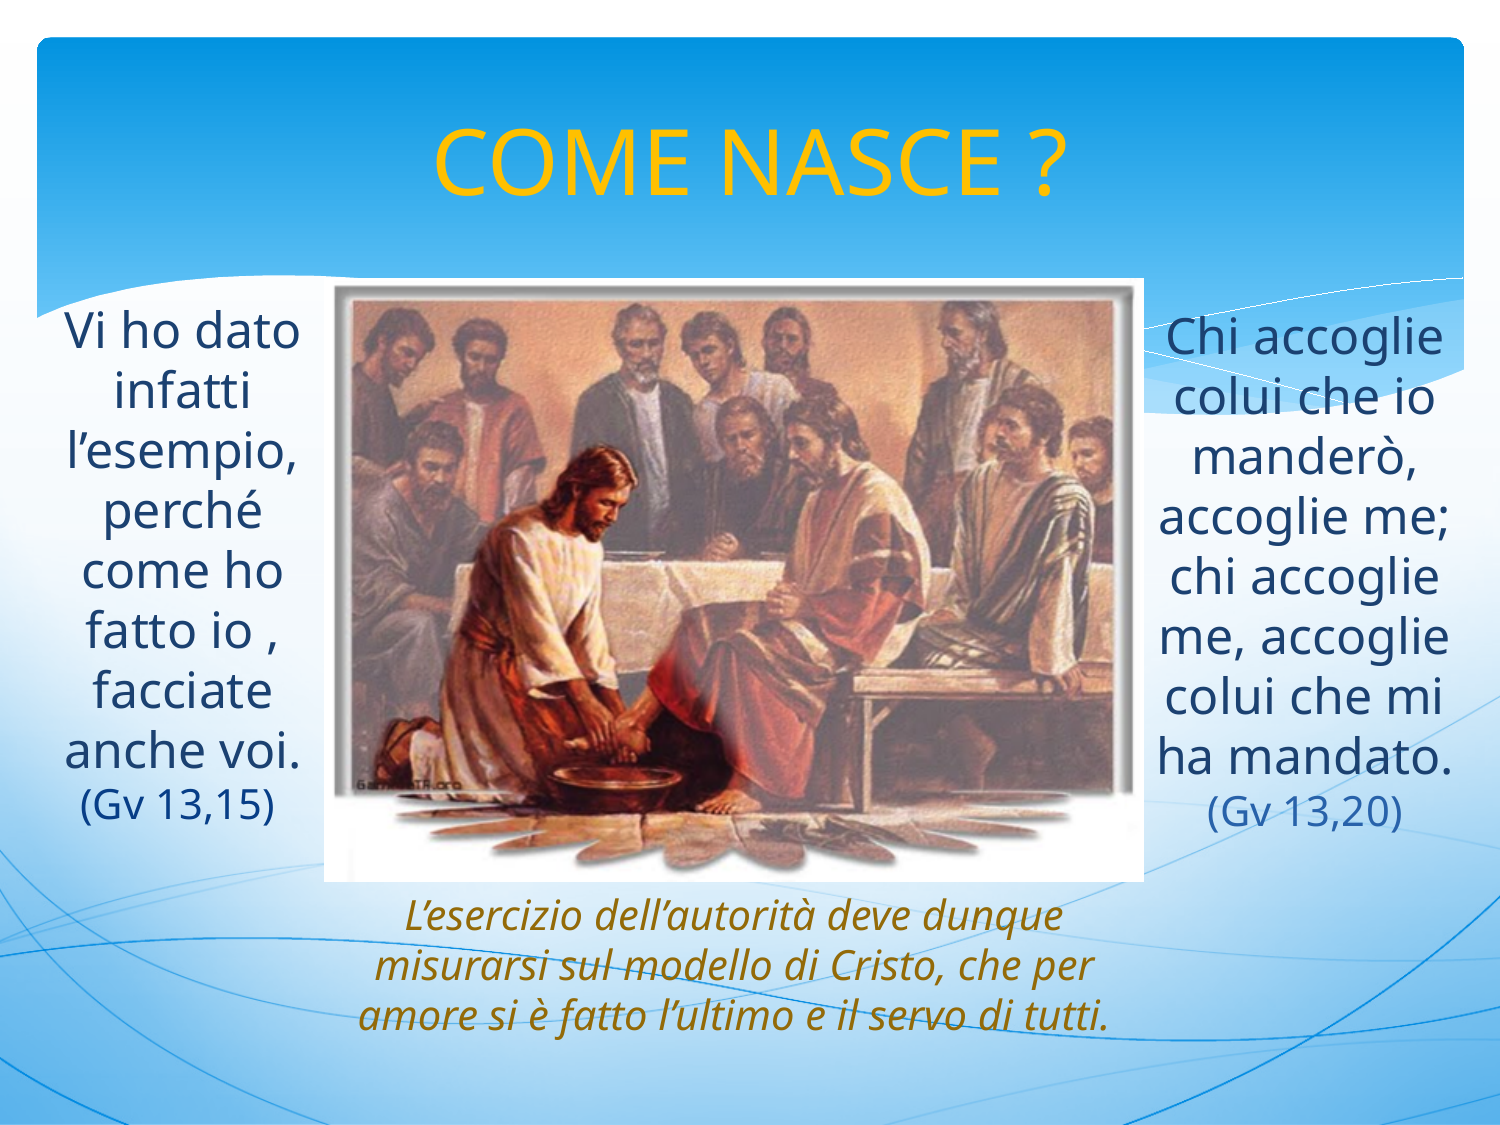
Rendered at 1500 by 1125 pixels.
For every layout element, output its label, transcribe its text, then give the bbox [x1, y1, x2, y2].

text_box L’esercizio dell’autorità deve dunque misurarsi sul modello di Cristo, che per amore si è fatto l’ultimo e il servo di tutti. [324, 889, 1144, 1047]
title COME NASCE ? [75, 55, 1425, 261]
text_box Chi accoglie colui che io manderò, accoglie me; chi accoglie me, accoglie colui che mi ha mandato. (Gv 13,20) [1149, 297, 1471, 843]
text_box Vi ho dato infatti l’esempio, perché come ho fatto io , facciate anche voi. (Gv 13,15) [41, 290, 318, 836]
picture [324, 278, 1144, 882]
